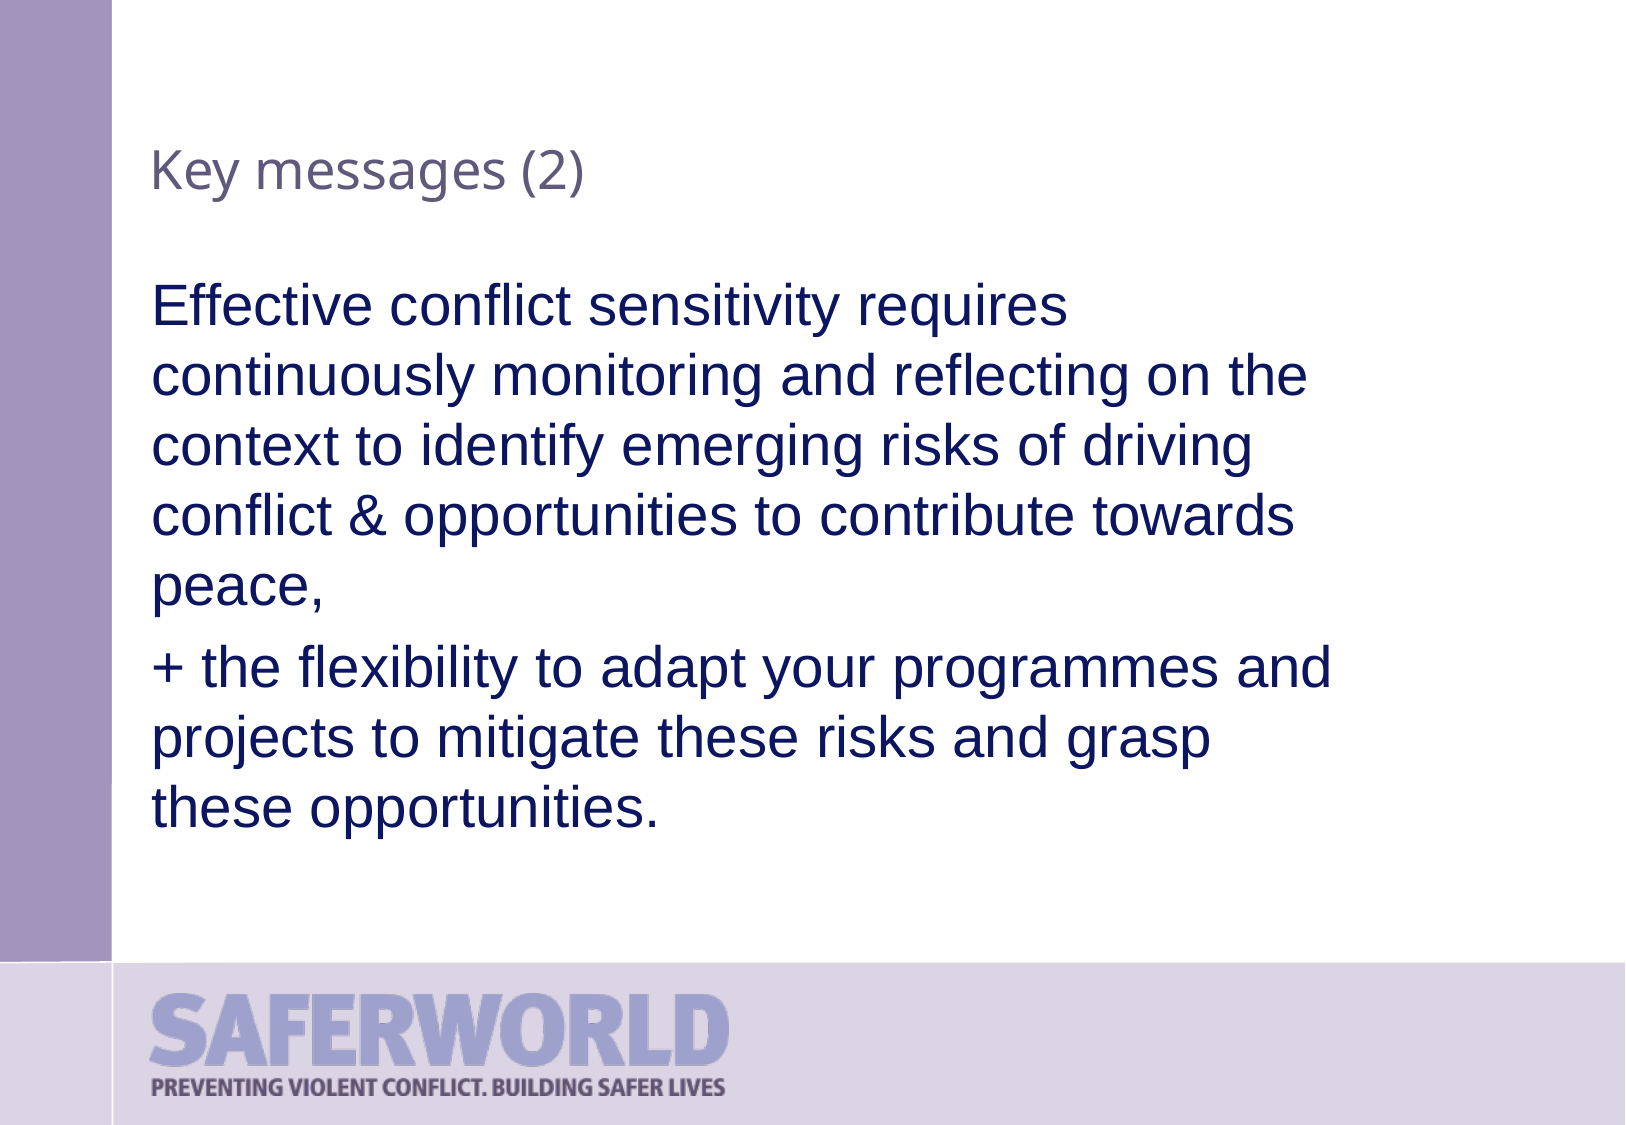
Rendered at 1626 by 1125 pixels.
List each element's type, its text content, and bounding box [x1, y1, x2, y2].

list Effective conflict sensitivity requires continuously monitoring and reflecting on the context to identify emerging risks of driving conflict & opportunities to contribute towards peace, + the flexibility to adapt your programmes and projects to mitigate these risks and grasp these opportunities. [151, 267, 1370, 942]
title Key messages (2) [149, 62, 1369, 200]
picture [149, 993, 729, 1096]
